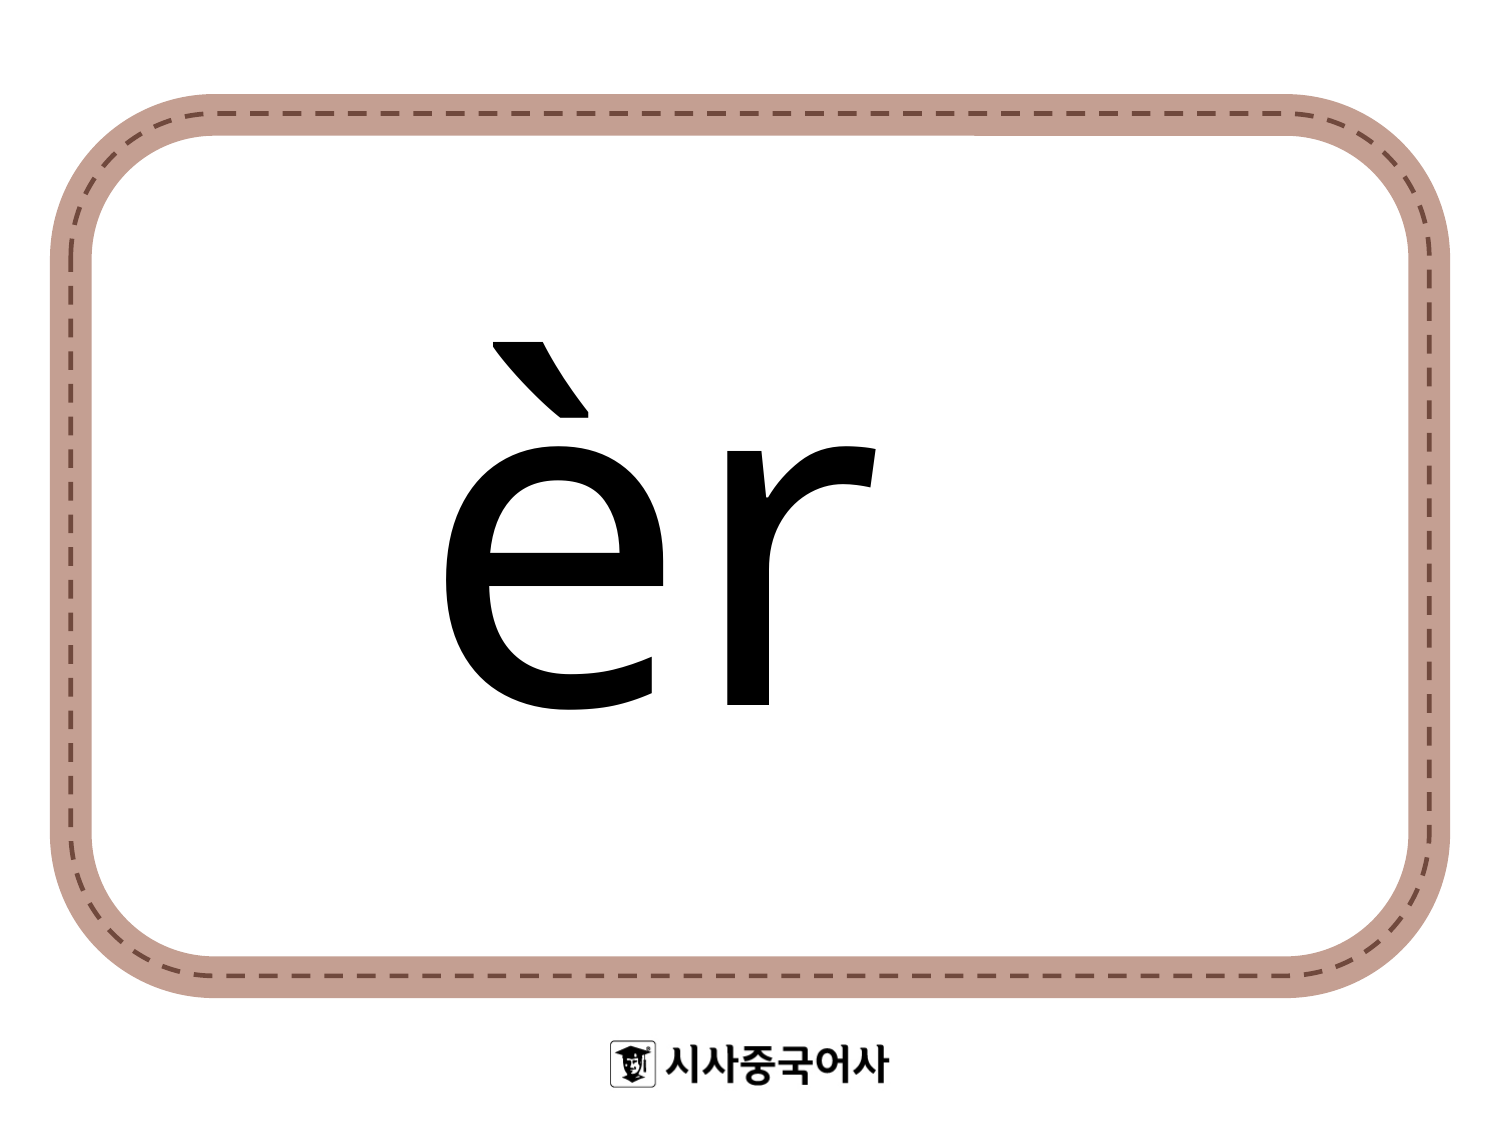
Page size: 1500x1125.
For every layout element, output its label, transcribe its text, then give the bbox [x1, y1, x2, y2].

text_box èr [145, 189, 1354, 853]
picture [602, 1034, 898, 1094]
